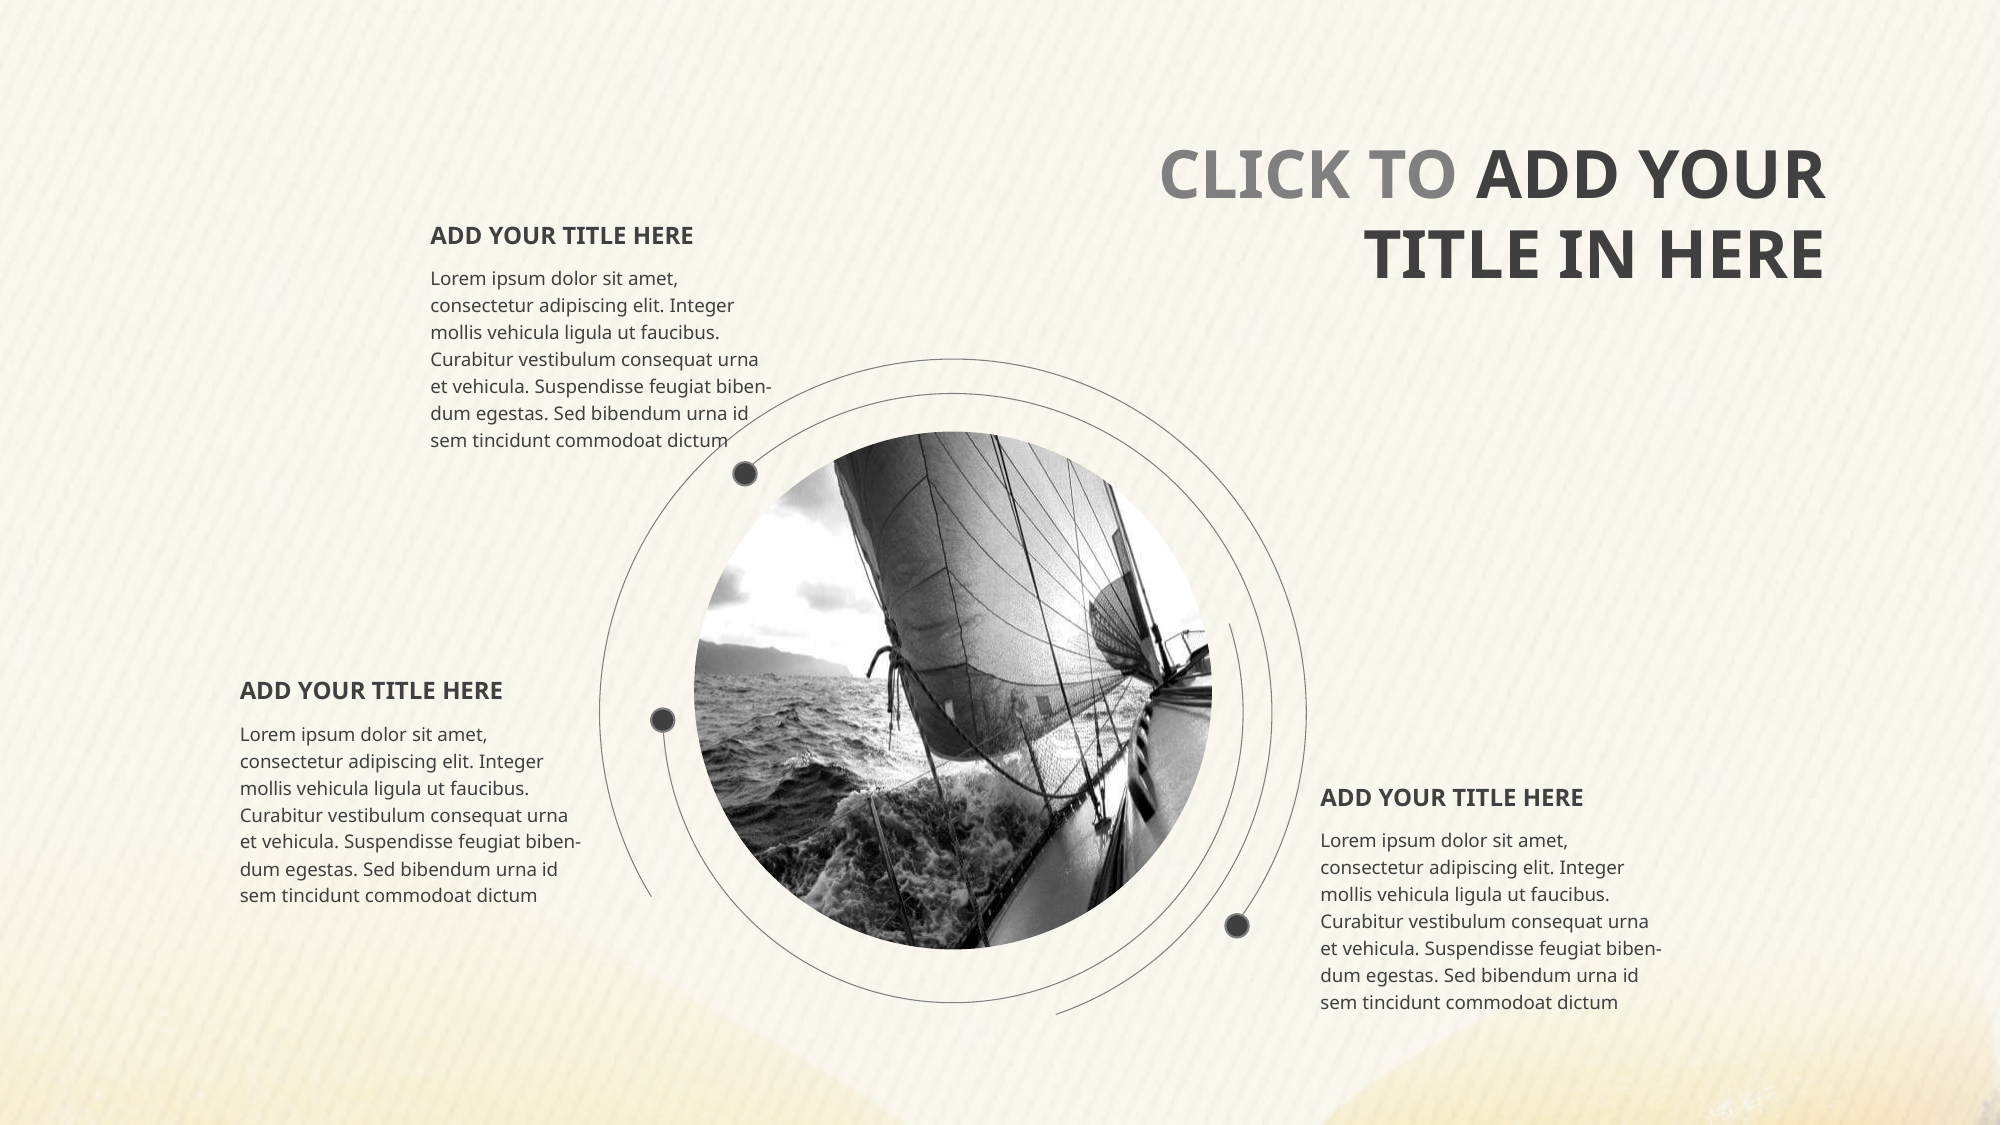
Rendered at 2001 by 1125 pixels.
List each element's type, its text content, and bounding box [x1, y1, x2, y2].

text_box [599, 359, 1307, 1066]
text_box Lorem ipsum dolor sit amet, consectetur adipiscing elit. Integer mollis vehicula ligula ut faucibus. Curabitur vestibulum consequat urna et vehicula. Suspendisse feugiat biben- dum egestas. Sed bibendum urna id sem tincidunt commodoat dictum [1320, 824, 1664, 1013]
text_box ADD YOUR TITLE HERE [1320, 782, 1659, 812]
text_box Lorem ipsum dolor sit amet, consectetur adipiscing elit. Integer mollis vehicula ligula ut faucibus. Curabitur vestibulum consequat urna et vehicula. Suspendisse feugiat biben- dum egestas. Sed bibendum urna id sem tincidunt commodoat dictum [430, 262, 774, 451]
text_box Lorem ipsum dolor sit amet, consectetur adipiscing elit. Integer mollis vehicula ligula ut faucibus. Curabitur vestibulum consequat urna et vehicula. Suspendisse feugiat biben- dum egestas. Sed bibendum urna id sem tincidunt commodoat dictum [239, 717, 583, 906]
text_box ADD YOUR TITLE HERE [430, 220, 769, 250]
picture [0, 0, 2000, 1125]
text_box CLICK TO ADD YOUR TITLE IN HERE [1005, 124, 1842, 300]
text_box ADD YOUR TITLE HERE [239, 675, 579, 706]
